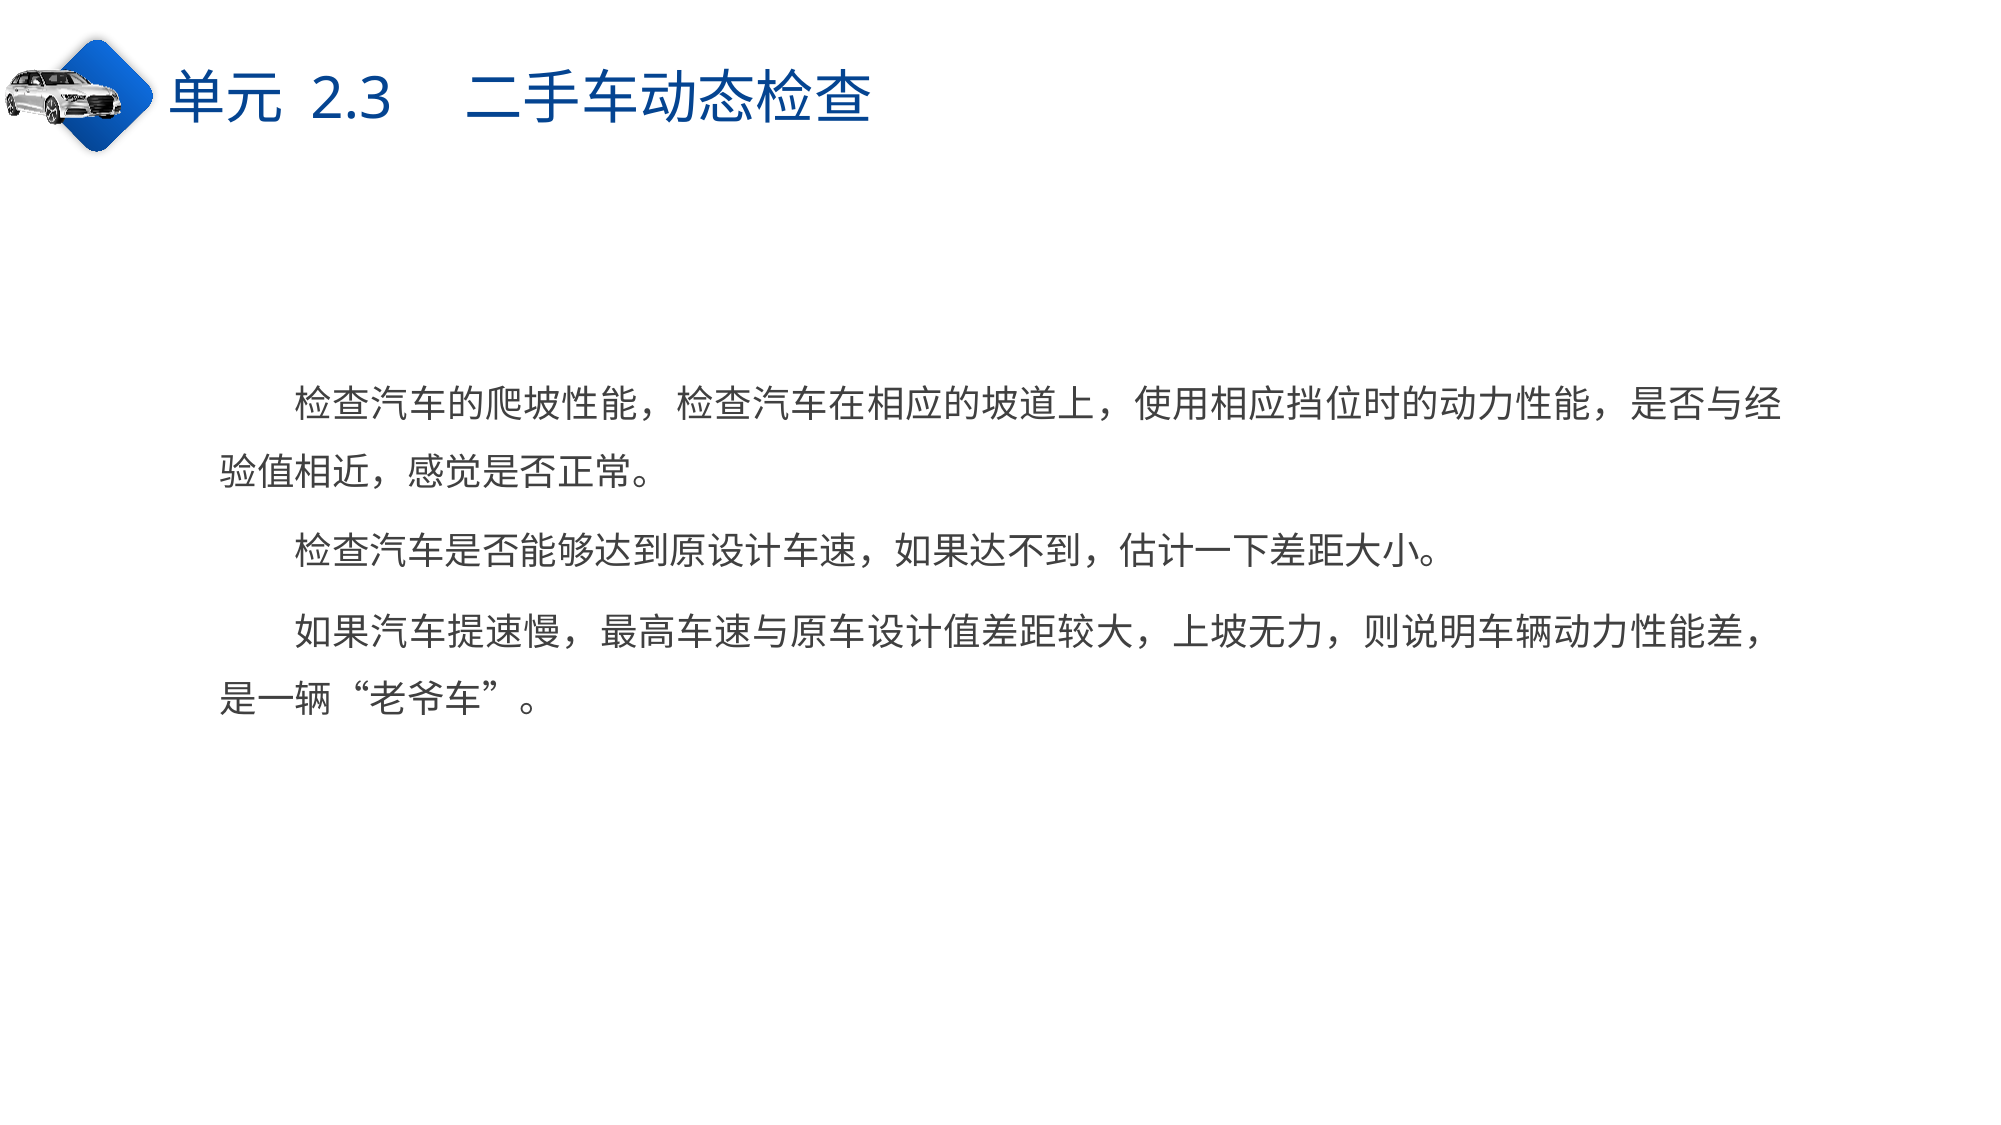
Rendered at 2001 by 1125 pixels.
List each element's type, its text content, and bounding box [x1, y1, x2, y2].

text_box 检查汽车的爬坡性能，检查汽车在相应的坡道上，使用相应挡位时的动力性能，是否与经验值相近，感觉是否正常。 检查汽车是否能够达到原设计车速，如果达不到，估计一下差距大小。 如果汽车提速慢，最高车速与原车设计值差距较大，上坡无力，则说明车辆动力性能差，是一辆“老爷车”。 [204, 350, 1797, 728]
picture [0, 31, 125, 157]
text_box 单元 2.3 二手车动态检查 [152, 52, 888, 138]
